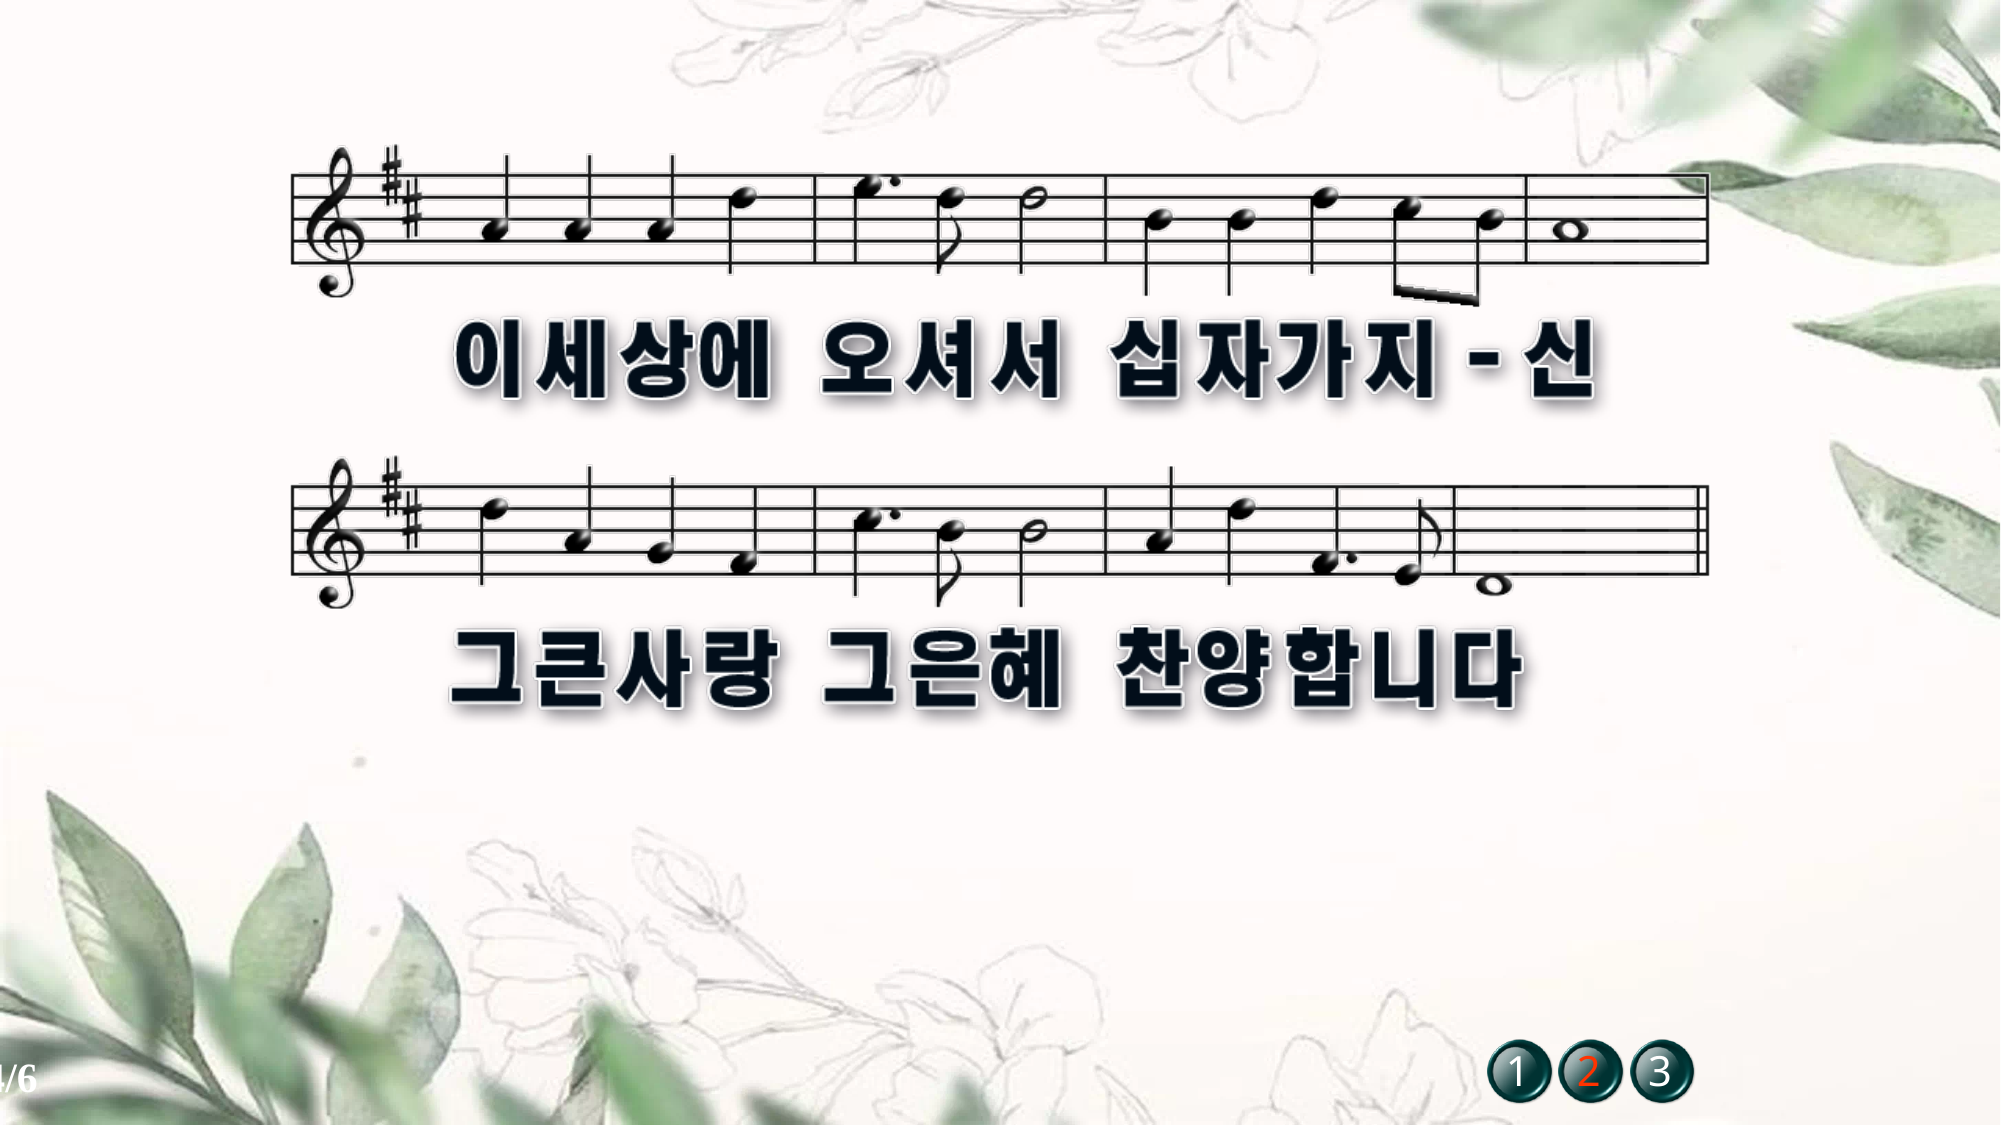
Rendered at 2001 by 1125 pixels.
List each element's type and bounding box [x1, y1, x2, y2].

text_box [1484, 1035, 1555, 1106]
text_box [1627, 1035, 1697, 1106]
text_box [1555, 1035, 1626, 1106]
picture [0, 0, 2001, 1125]
